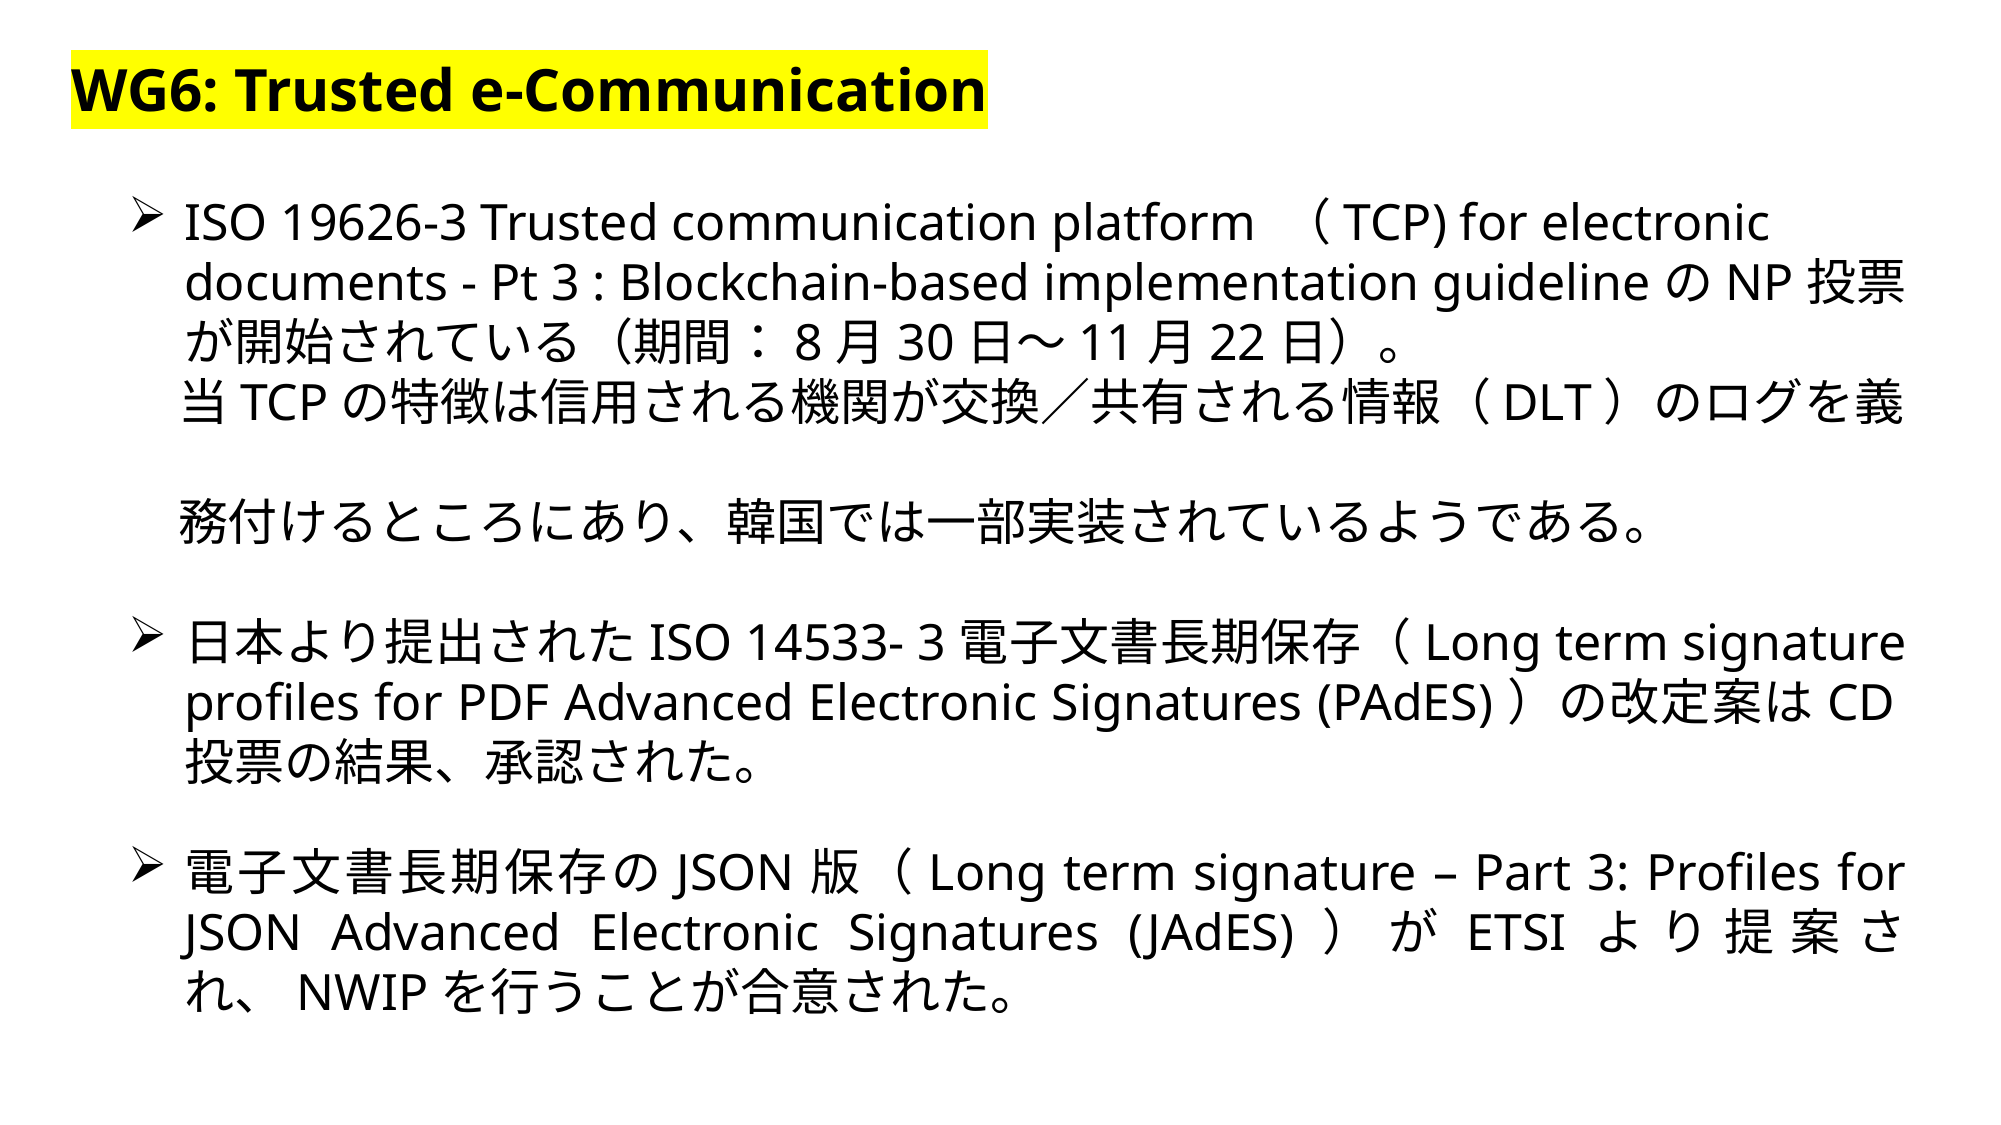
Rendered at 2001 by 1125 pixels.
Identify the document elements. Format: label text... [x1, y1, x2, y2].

text_box ISO 19626-3 Trusted communication platform （TCP) for electronic documents - Pt 3 : Blockchain-based implementation guidelineのNP投票が開始されている（期間：8月30日～11月22日）。 当TCPの特徴は信用される機関が交換／共有される情報（DLT）のログを義 務付けるところにあり、韓国では一部実装されているようである。 日本より提出されたISO 14533- 3電子文書長期保存（Long term signature profiles for PDF Advanced Electronic Signatures (PAdES)）の改定案はCD投票の結果、承認された。 電子文書長期保存のJSON版（Long term signature – Part 3: Profiles for JSON Advanced Electronic Signatures (JAdES)）がETSIより提案され、NWIPを行うことが合意された。 [113, 183, 1922, 1089]
text_box WG6: Trusted e-Communication [56, 46, 1057, 131]
